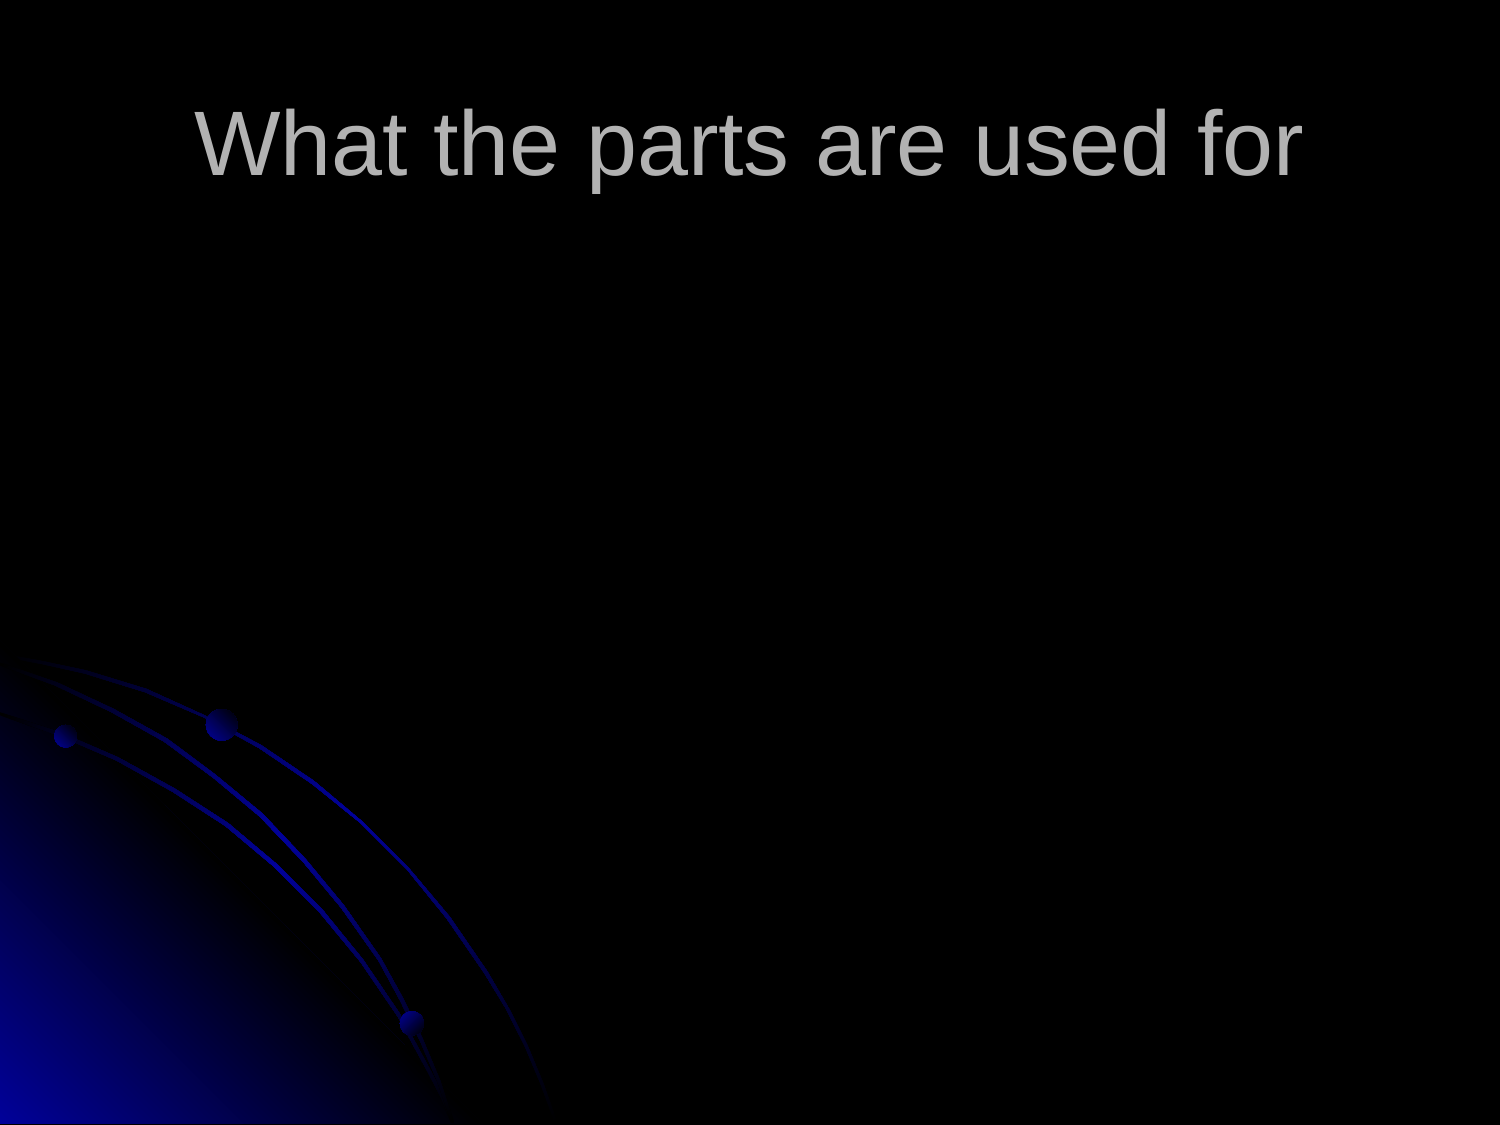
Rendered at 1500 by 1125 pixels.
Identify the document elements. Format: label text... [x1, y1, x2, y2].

title What the parts are used for [74, 45, 1426, 233]
